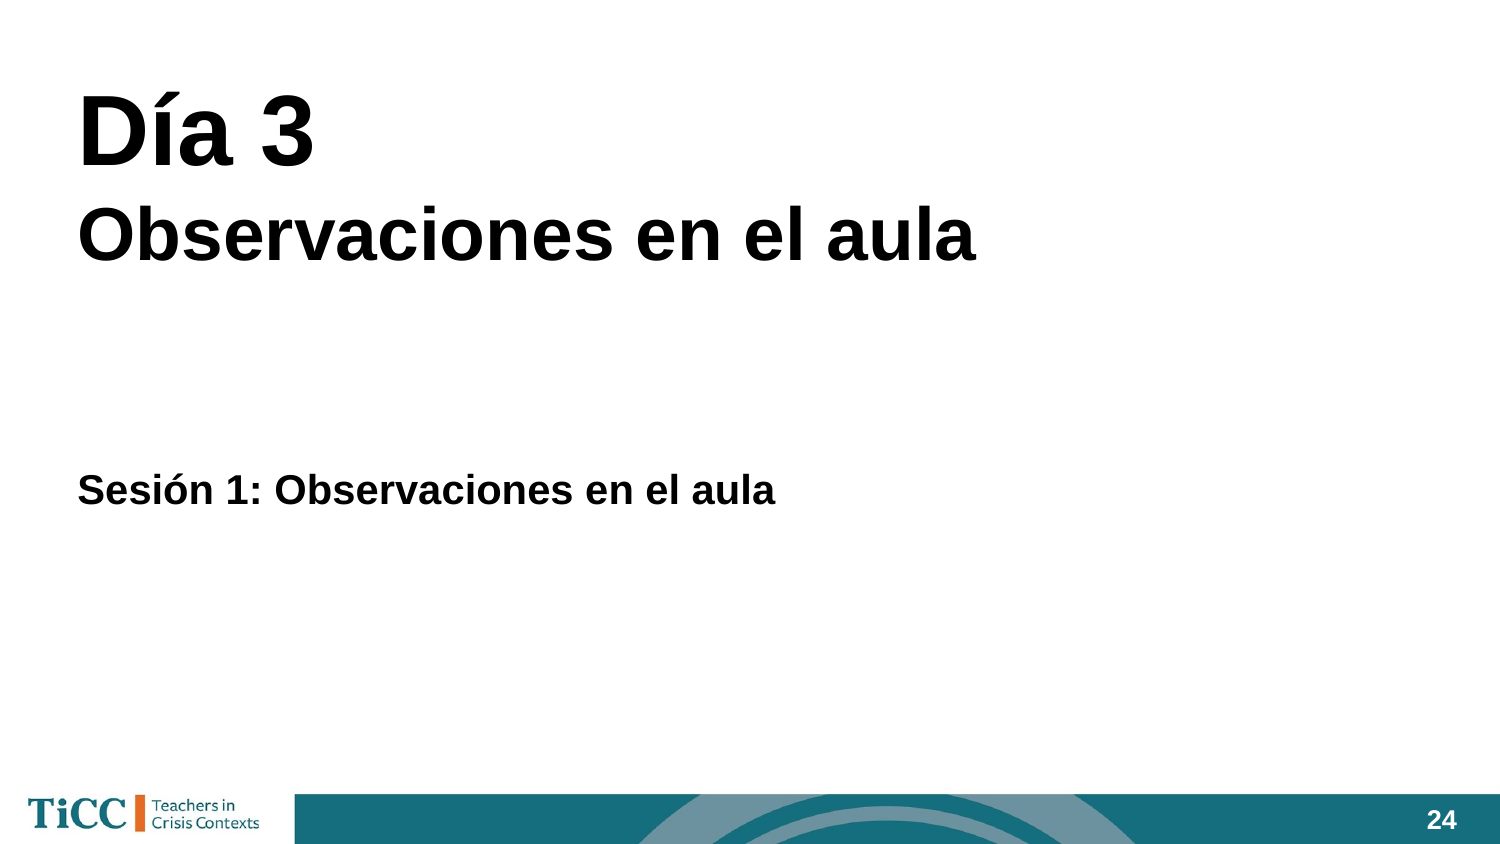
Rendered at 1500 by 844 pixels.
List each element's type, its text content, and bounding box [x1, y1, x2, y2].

picture [0, 0, 1500, 844]
slide_number ‹#› [1134, 796, 1472, 842]
subtitle Sesión 1: Observaciones en el aula [62, 429, 1338, 547]
title Día 3 Observaciones en el aula [62, 14, 1338, 291]
